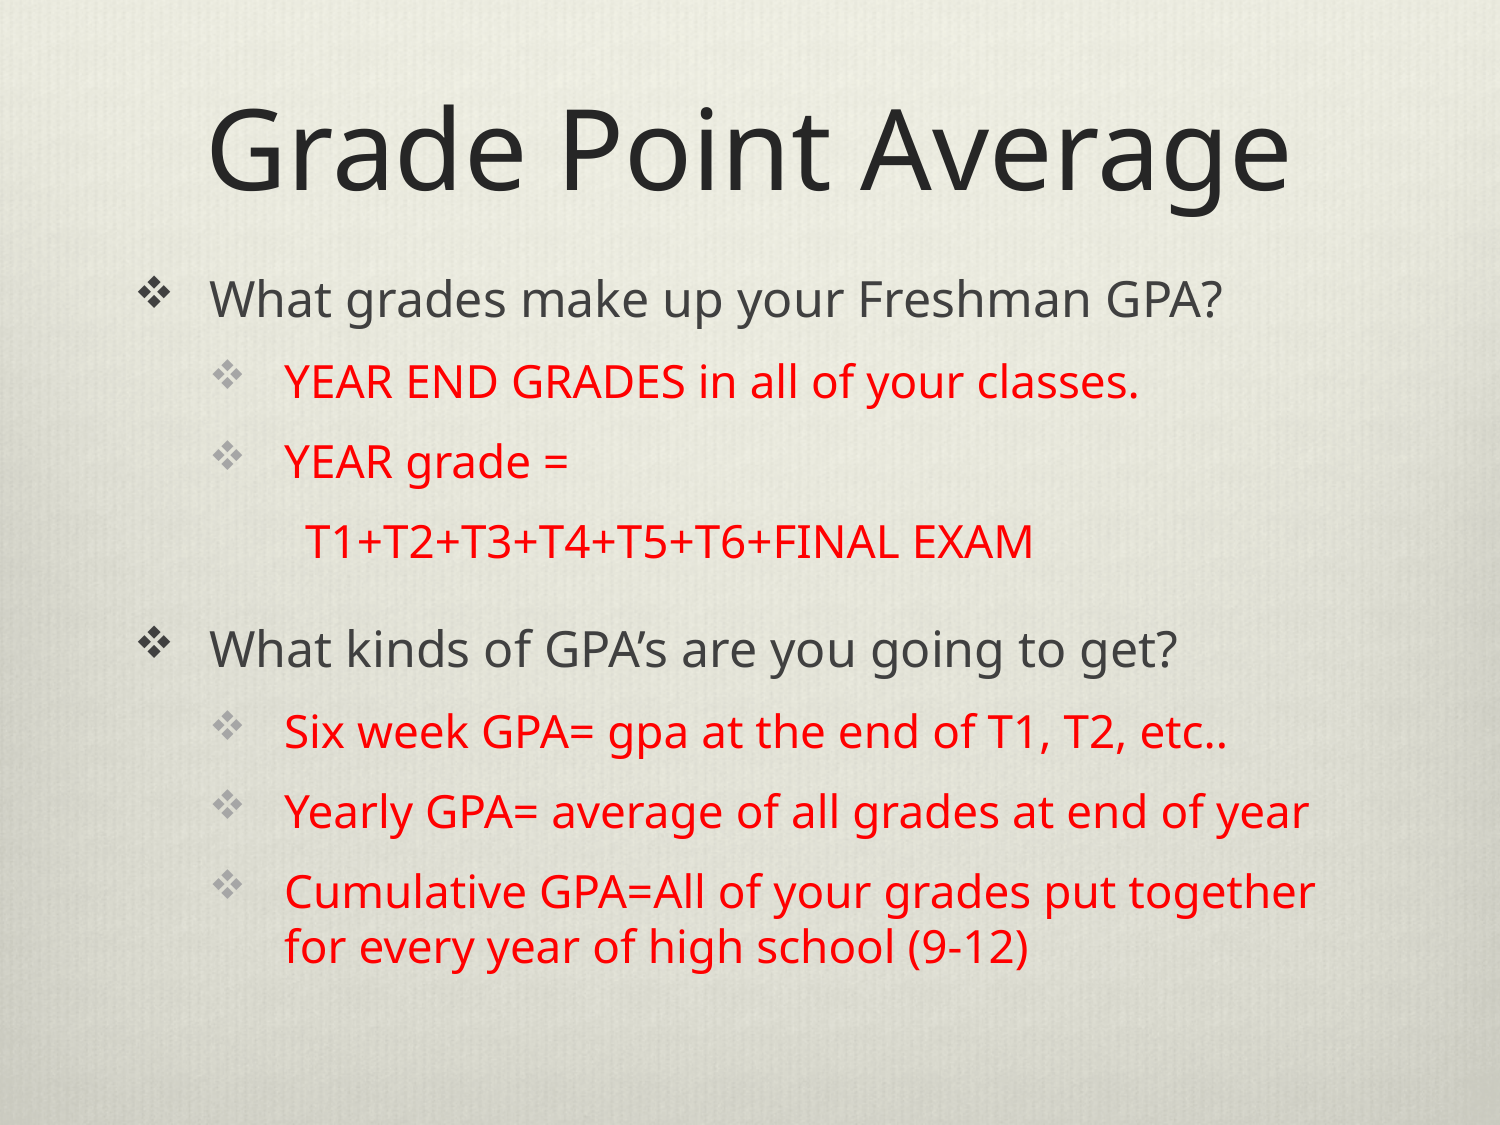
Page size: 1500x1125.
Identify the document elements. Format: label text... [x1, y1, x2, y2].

title Grade Point Average [119, 51, 1381, 240]
list What grades make up your Freshman GPA? YEAR END GRADES in all of your classes. YEAR grade = T1+T2+T3+T4+T5+T6+FINAL EXAM What kinds of GPA’s are you going to get? Six week GPA= gpa at the end of T1, T2, etc.. Yearly GPA= average of all grades at end of year Cumulative GPA=All of your grades put together for every year of high school (9-12) [119, 260, 1381, 1063]
